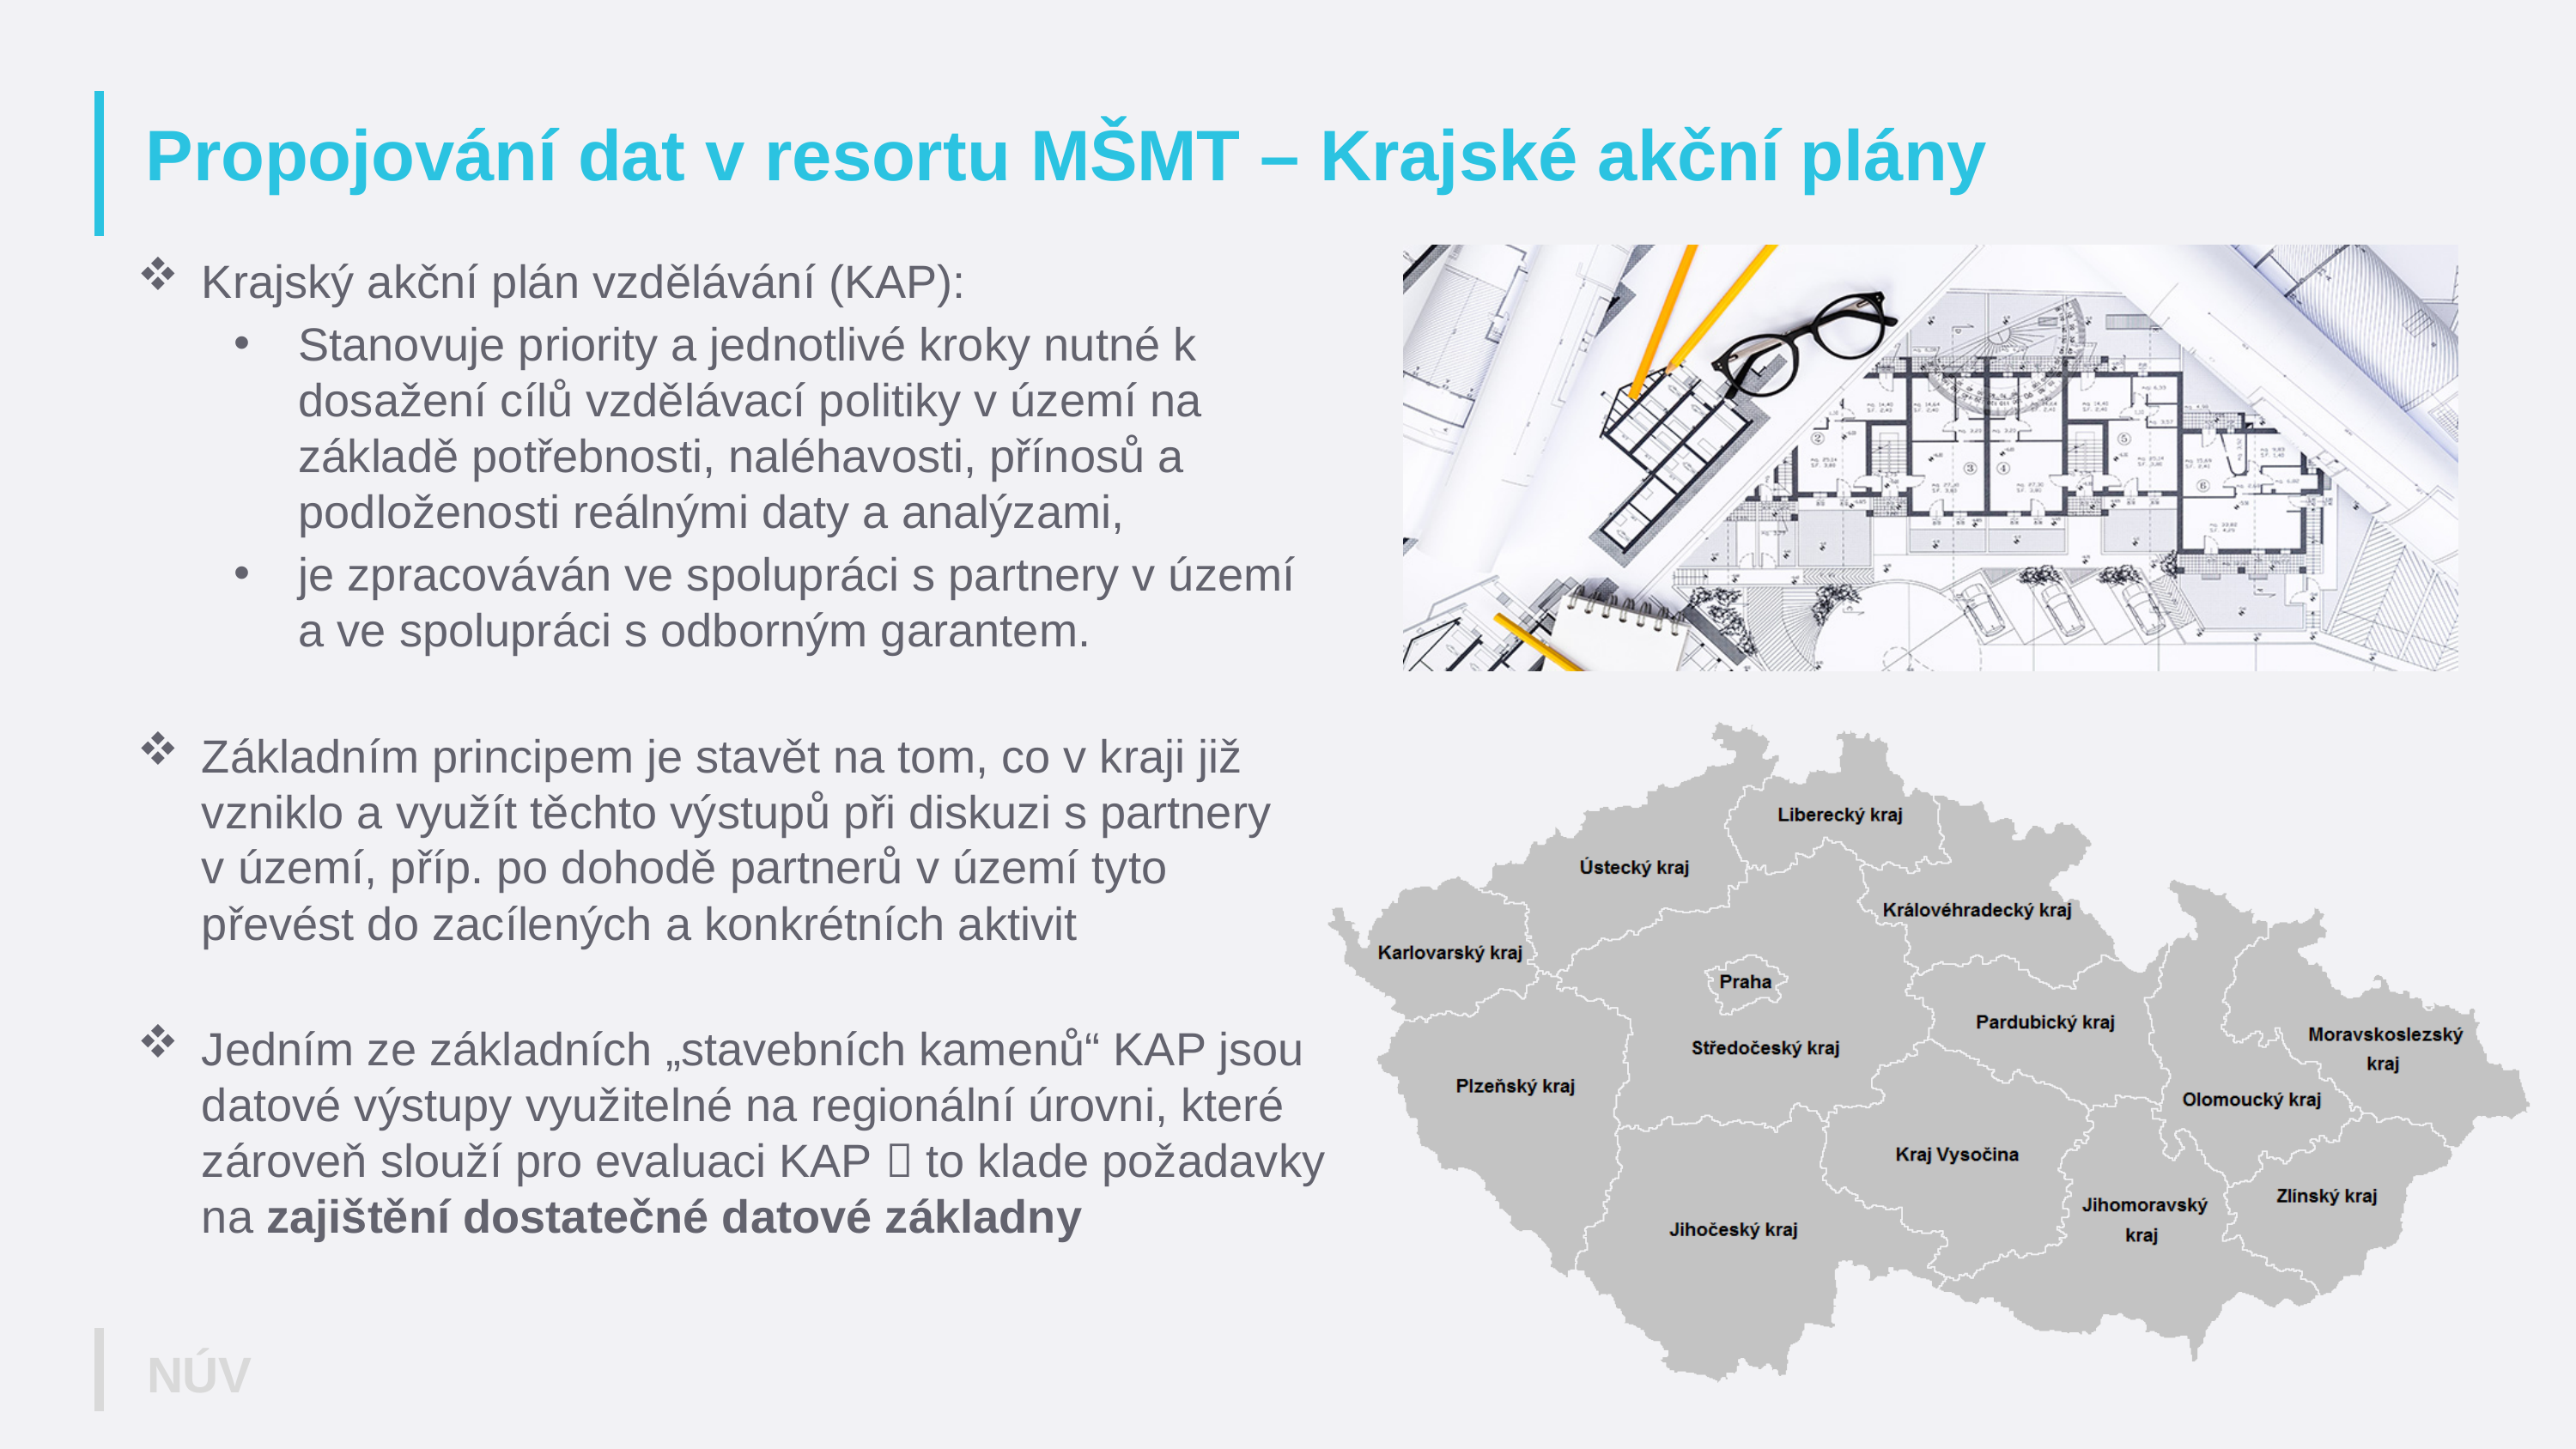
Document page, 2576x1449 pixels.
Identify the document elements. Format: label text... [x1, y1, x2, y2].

title Propojování dat v resortu MŠMT – Krajské akční plány [132, 112, 2523, 204]
picture [1320, 701, 2548, 1401]
picture [1403, 245, 2458, 671]
text_box Krajský akční plán vzdělávání (KAP): Stanovuje priority a jednotlivé kroky nutné k dosažení cílů vzdělávací politiky v území na základě potřebnosti, naléhavosti, přínosů a podloženosti reálnými daty a analýzami, je zpracováván ve spolupráci s partnery v území a ve spolupráci s odborným garantem. Základním principem je stavět na tom, co v kraji již vzniklo a využít těchto výstupů při diskuzi s partnery v území, příp. po dohodě partnerů v území tyto převést do zacílených a konkrétních aktivit Jedním ze základních „stavebních kamenů“ KAP jsou datové výstupy využitelné na regionální úrovni, které zároveň slouží pro evaluaci KAP  to klade požadavky na zajištění dostatečné datové základny [125, 245, 1366, 1316]
